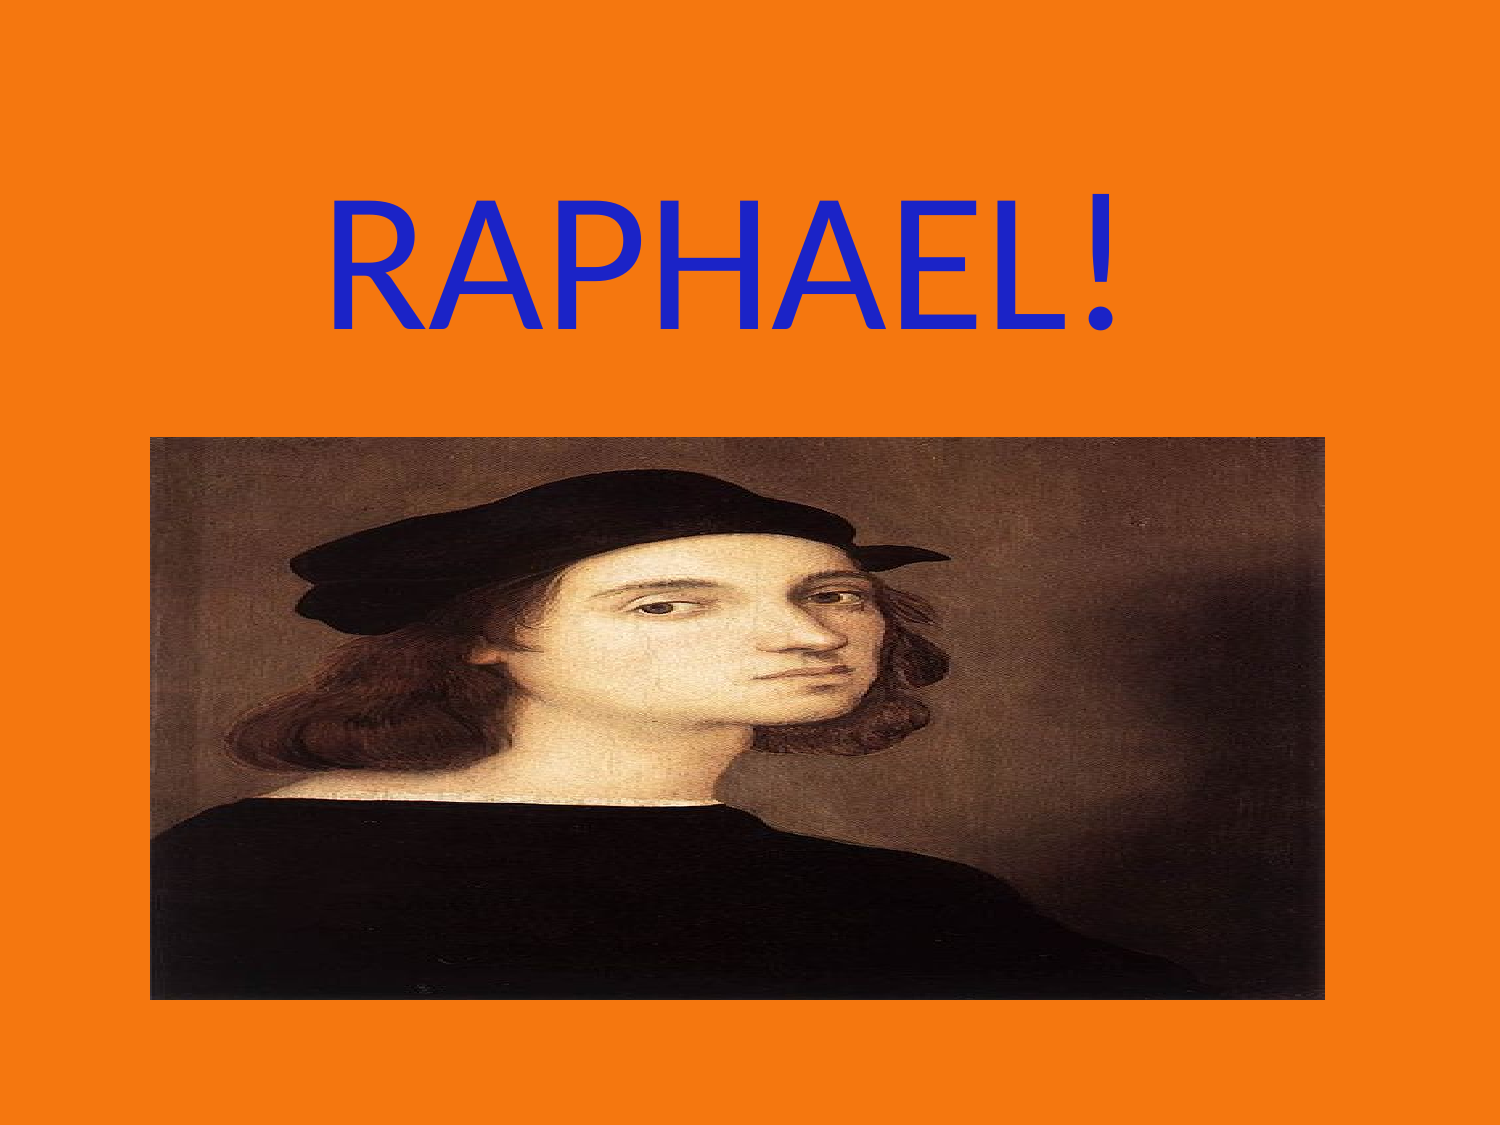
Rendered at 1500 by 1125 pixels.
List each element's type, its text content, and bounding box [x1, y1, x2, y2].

title RAPHAEL! [112, 137, 1388, 363]
picture [149, 437, 1326, 1001]
